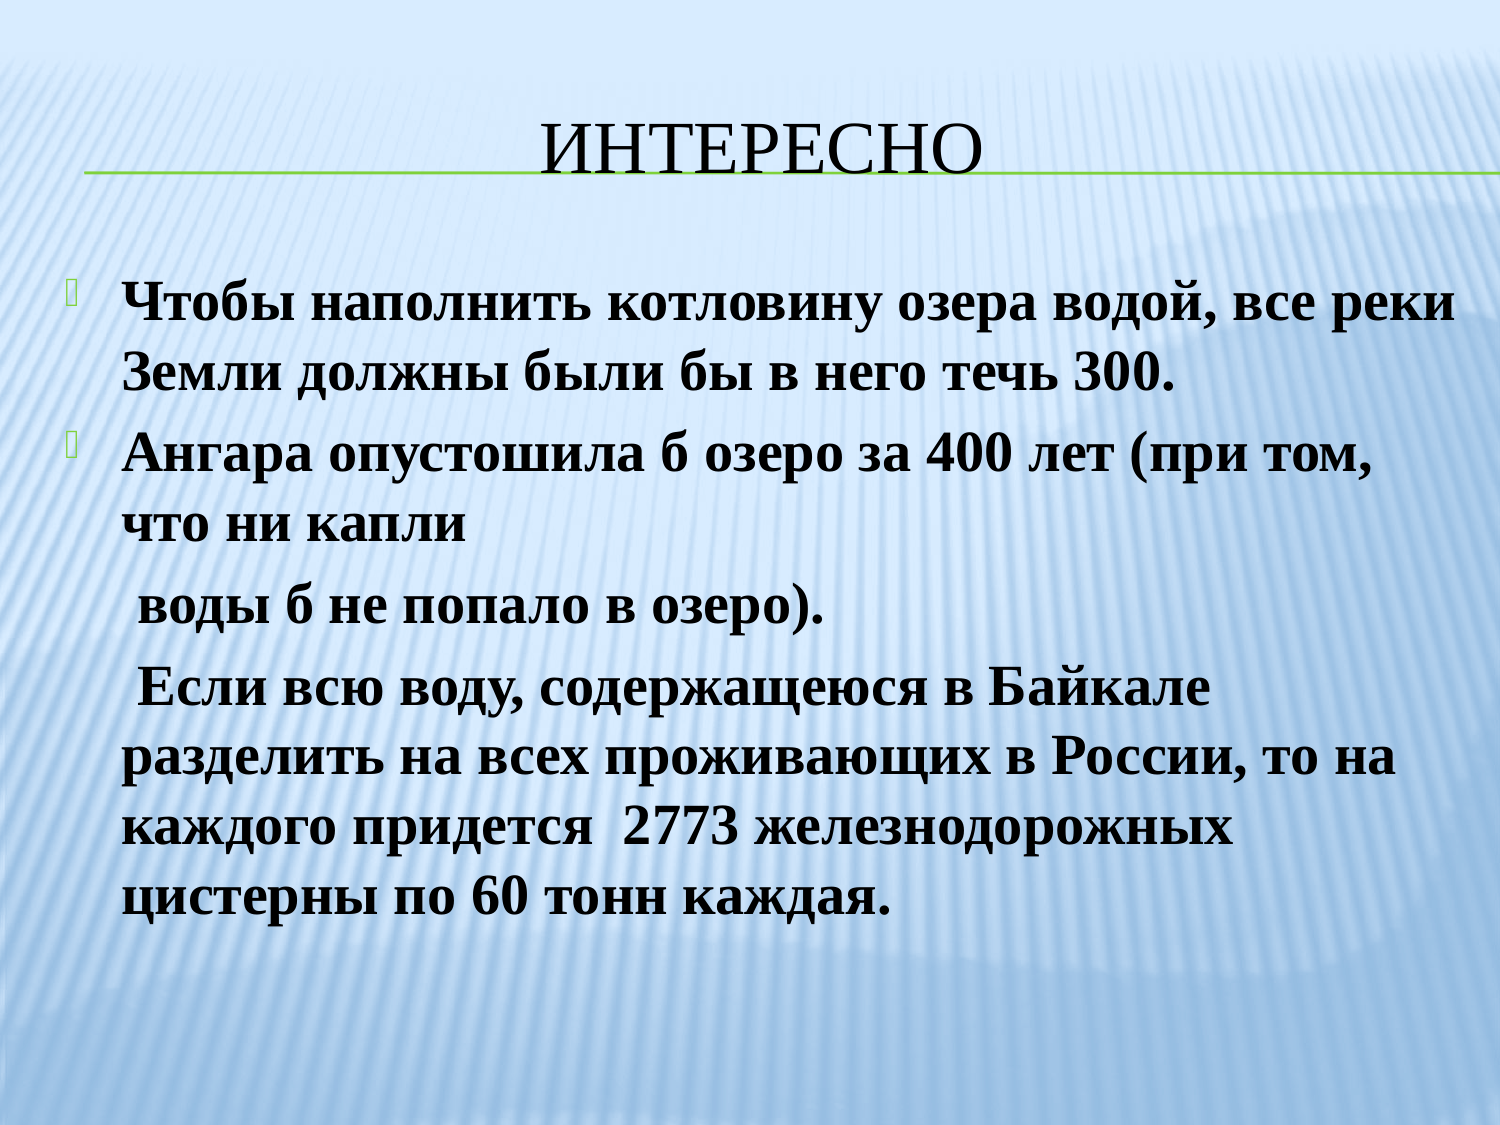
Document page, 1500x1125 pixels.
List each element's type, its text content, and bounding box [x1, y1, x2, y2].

list Чтобы наполнить котловину озера водой, все реки Земли должны были бы в него течь 300. Ангара опустошила б озеро за 400 лет (при том, что ни капли воды б не попало в озеро). Если всю воду, содержащеюся в Байкале разделить на всех проживающих в России, то на каждого придется 2773 железнодорожных цистерны по 60 тонн каждая. [50, 254, 1475, 998]
title Интересно [50, 75, 1475, 213]
